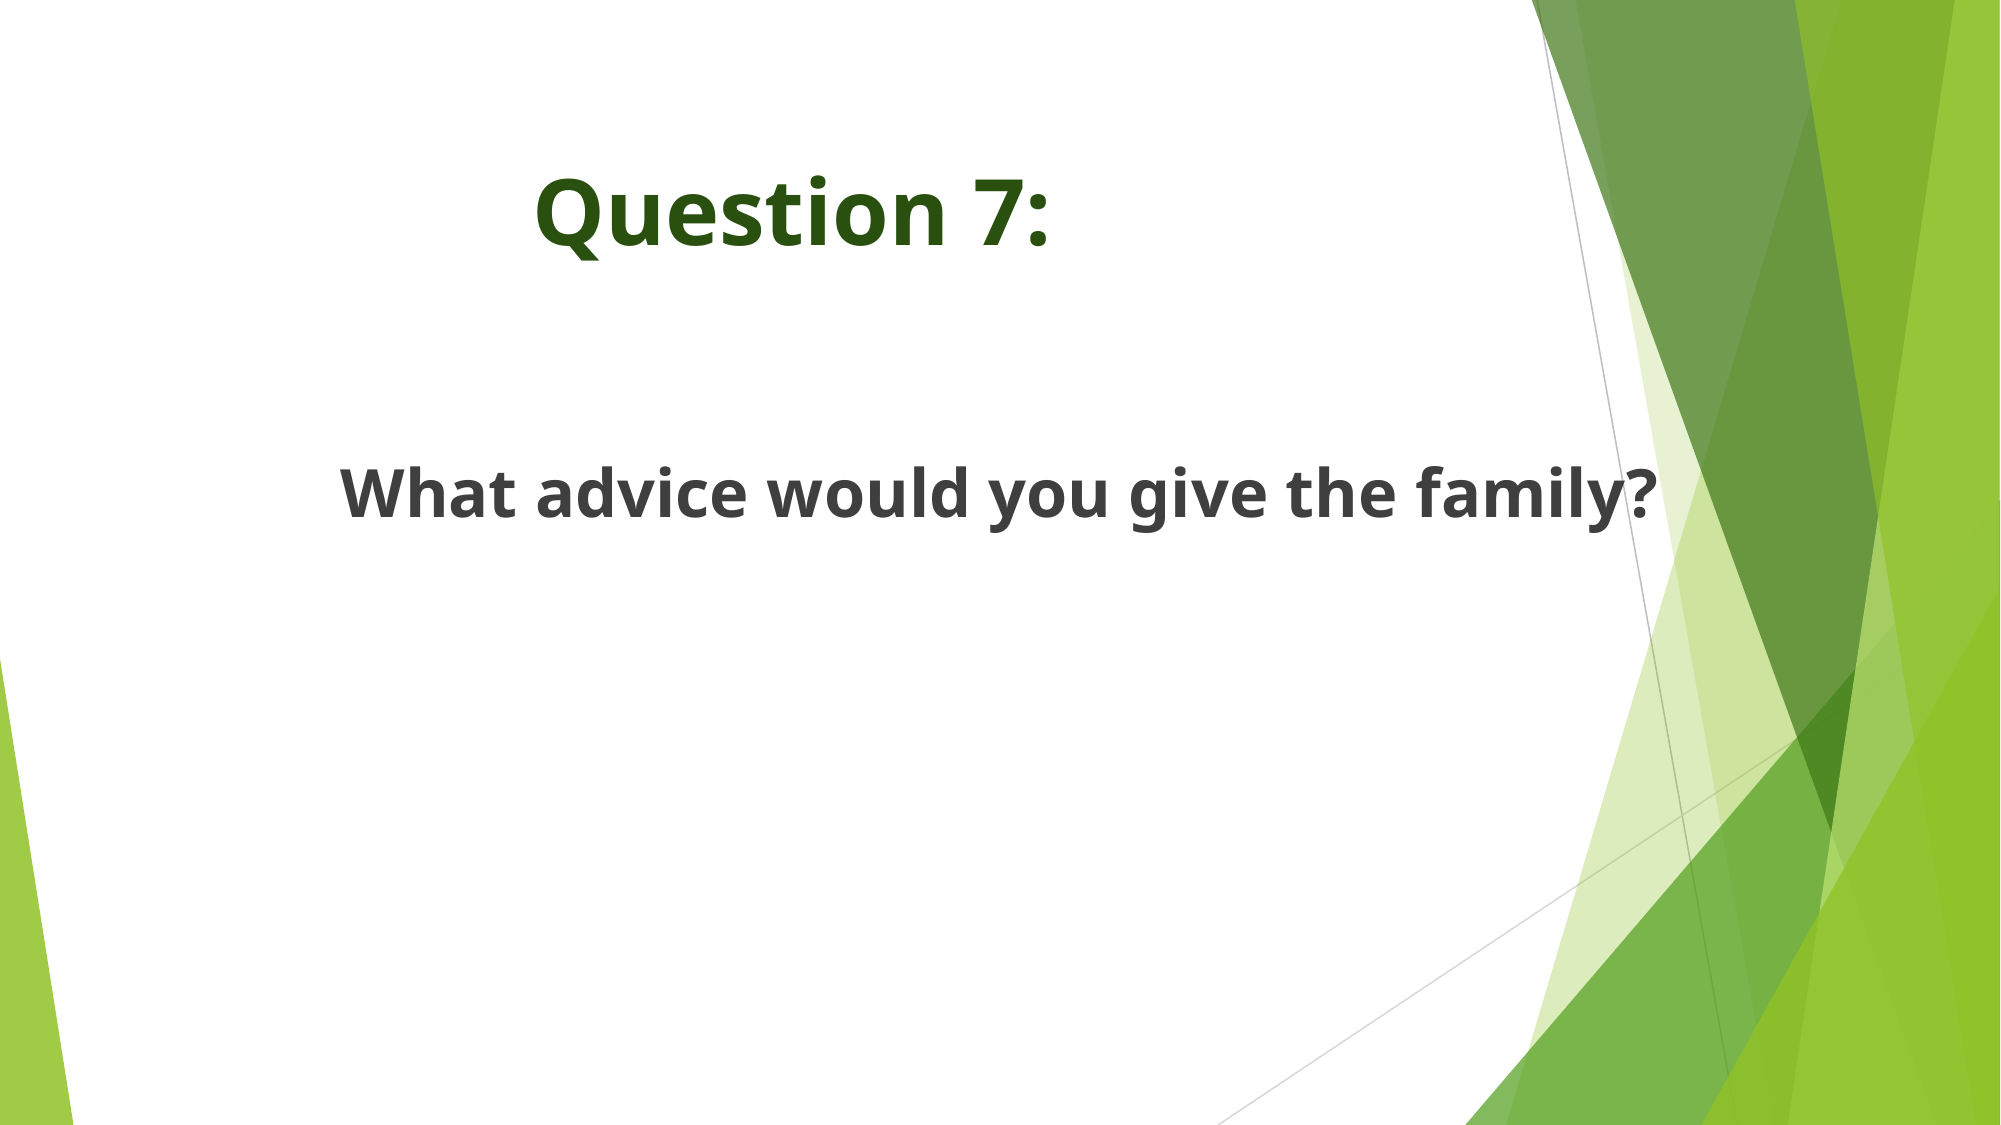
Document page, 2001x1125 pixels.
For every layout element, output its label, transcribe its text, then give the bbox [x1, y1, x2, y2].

list What advice would you give the family? [324, 349, 1675, 1005]
title Question 7: [111, 99, 1522, 317]
